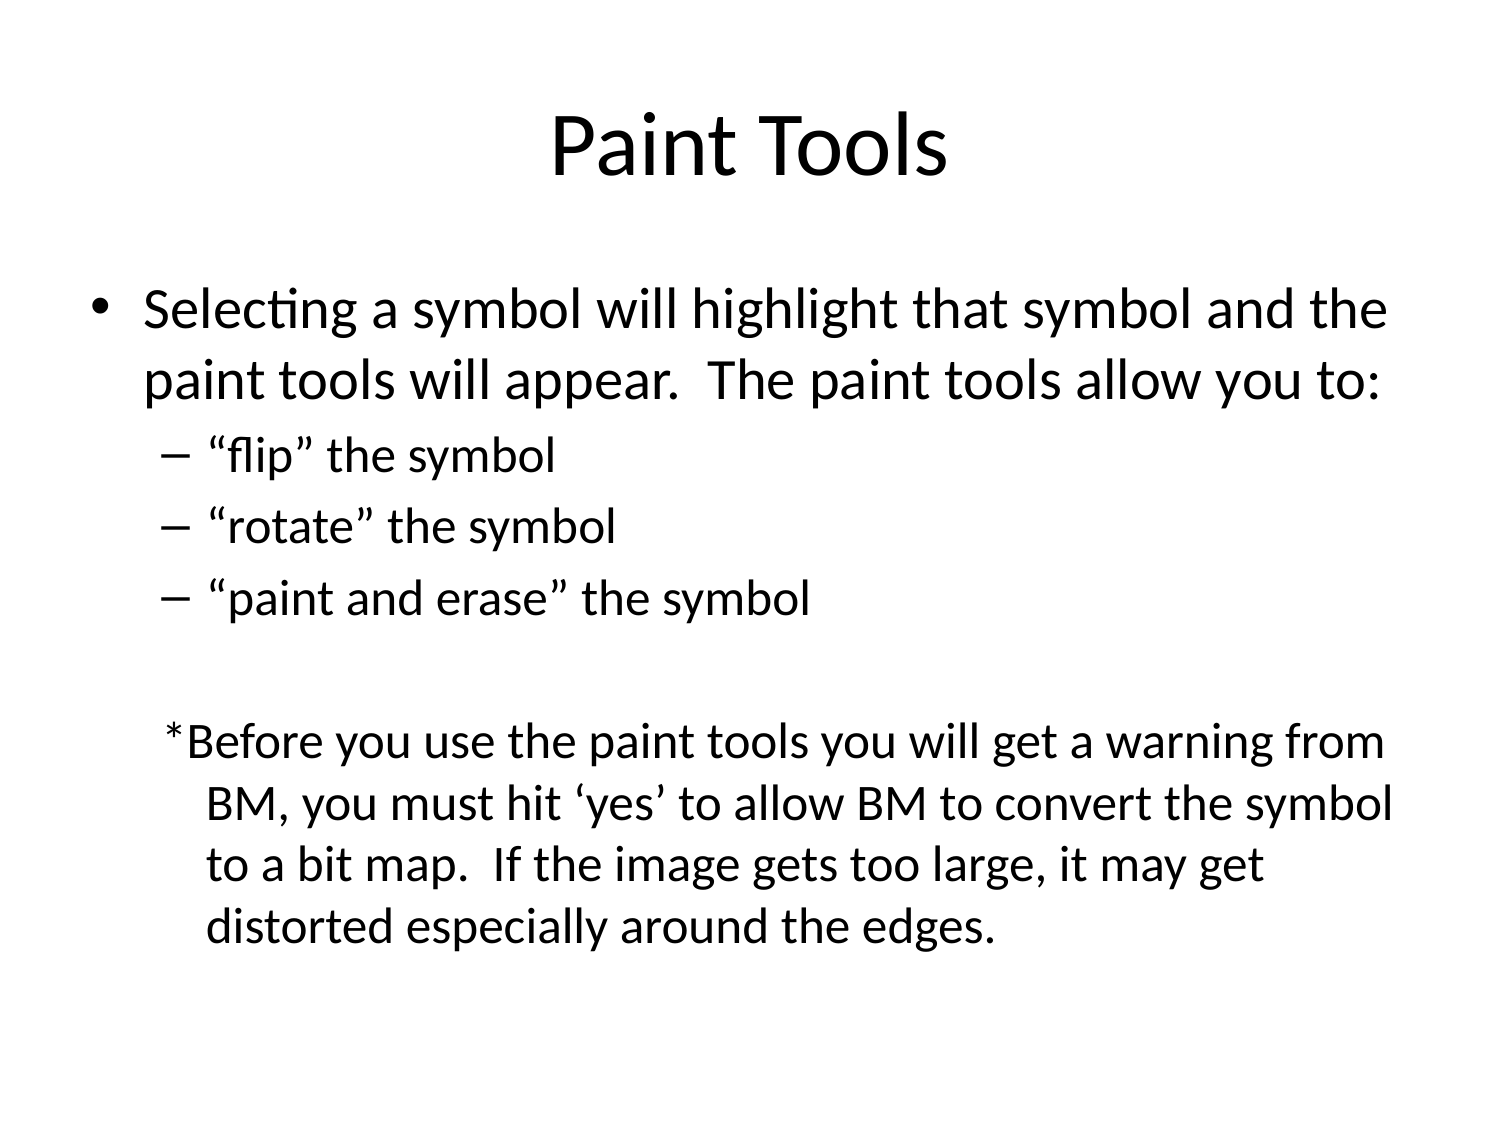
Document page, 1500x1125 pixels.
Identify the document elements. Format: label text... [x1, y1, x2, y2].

title Paint Tools [75, 45, 1425, 233]
list Selecting a symbol will highlight that symbol and the paint tools will appear. The paint tools allow you to: “flip” the symbol “rotate” the symbol “paint and erase” the symbol *Before you use the paint tools you will get a warning from BM, you must hit ‘yes’ to allow BM to convert the symbol to a bit map. If the image gets too large, it may get distorted especially around the edges. [75, 262, 1425, 1005]
